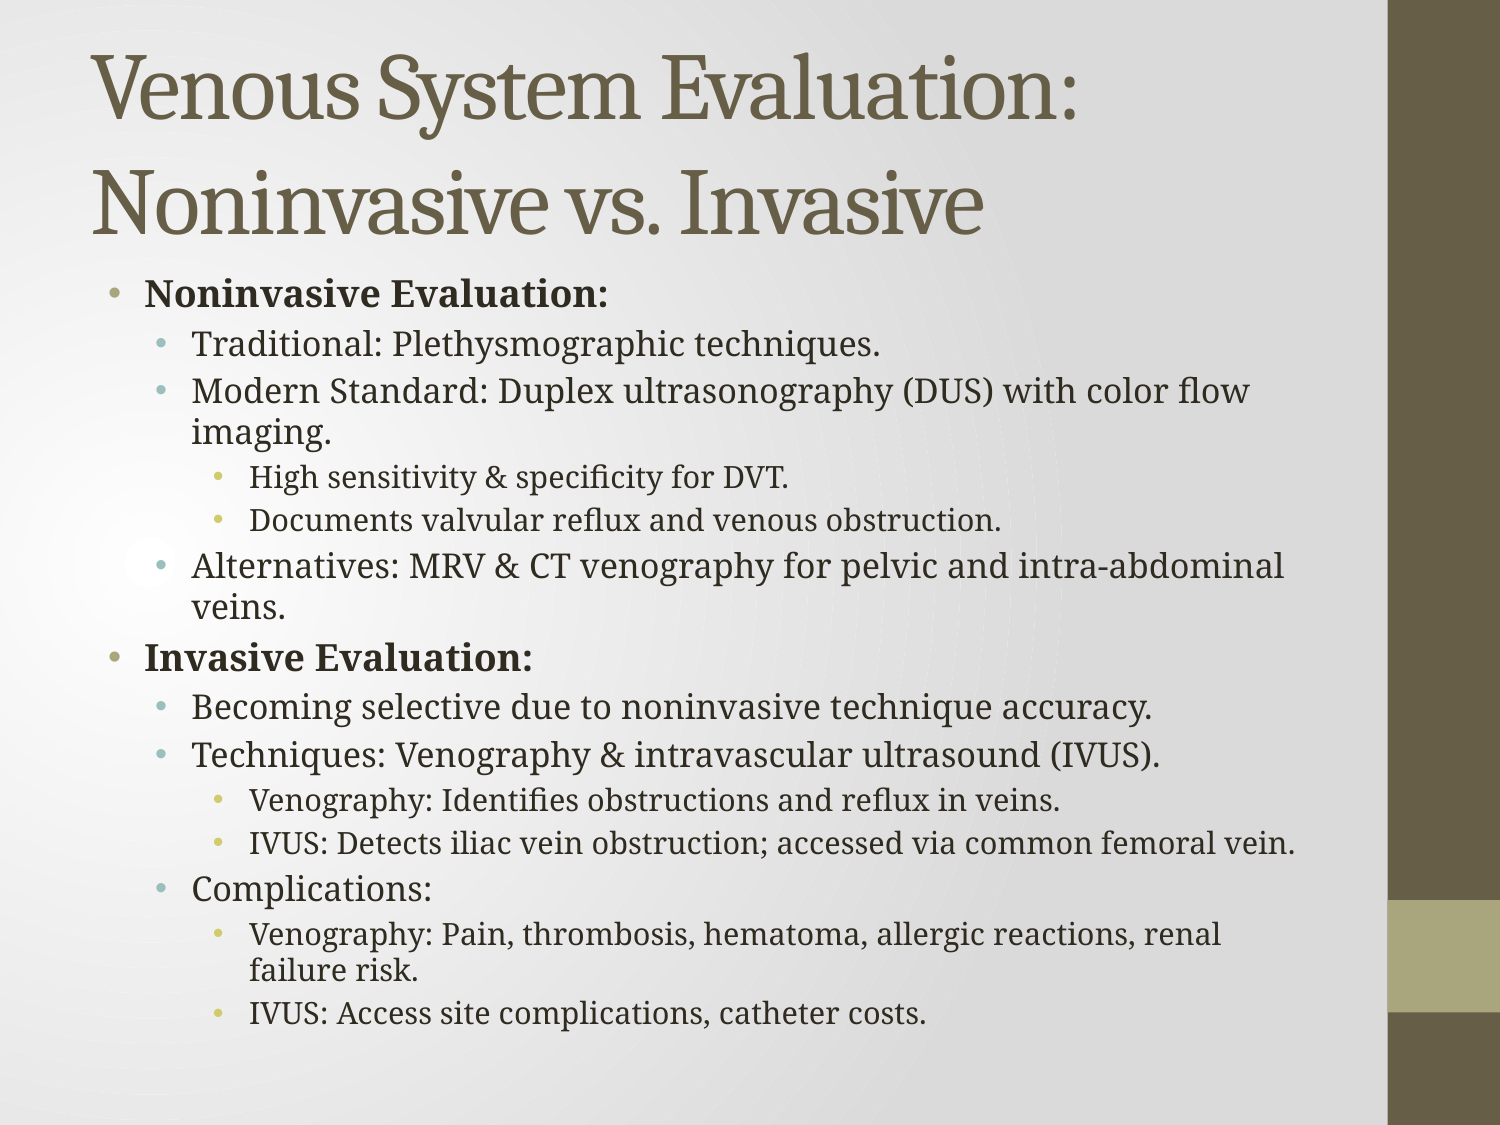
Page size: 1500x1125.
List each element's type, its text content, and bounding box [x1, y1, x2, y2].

list Noninvasive Evaluation: Traditional: Plethysmographic techniques. Modern Standard: Duplex ultrasonography (DUS) with color flow imaging. High sensitivity & specificity for DVT. Documents valvular reflux and venous obstruction. Alternatives: MRV & CT venography for pelvic and intra-abdominal veins. Invasive Evaluation: Becoming selective due to noninvasive technique accuracy. Techniques: Venography & intravascular ultrasound (IVUS). Venography: Identifies obstructions and reflux in veins. IVUS: Detects iliac vein obstruction; accessed via common femoral vein. Complications: Venography: Pain, thrombosis, hematoma, allergic reactions, renal failure risk. IVUS: Access site complications, catheter costs. [75, 262, 1325, 1050]
title Venous System Evaluation: Noninvasive vs. Invasive [75, 45, 1325, 233]
